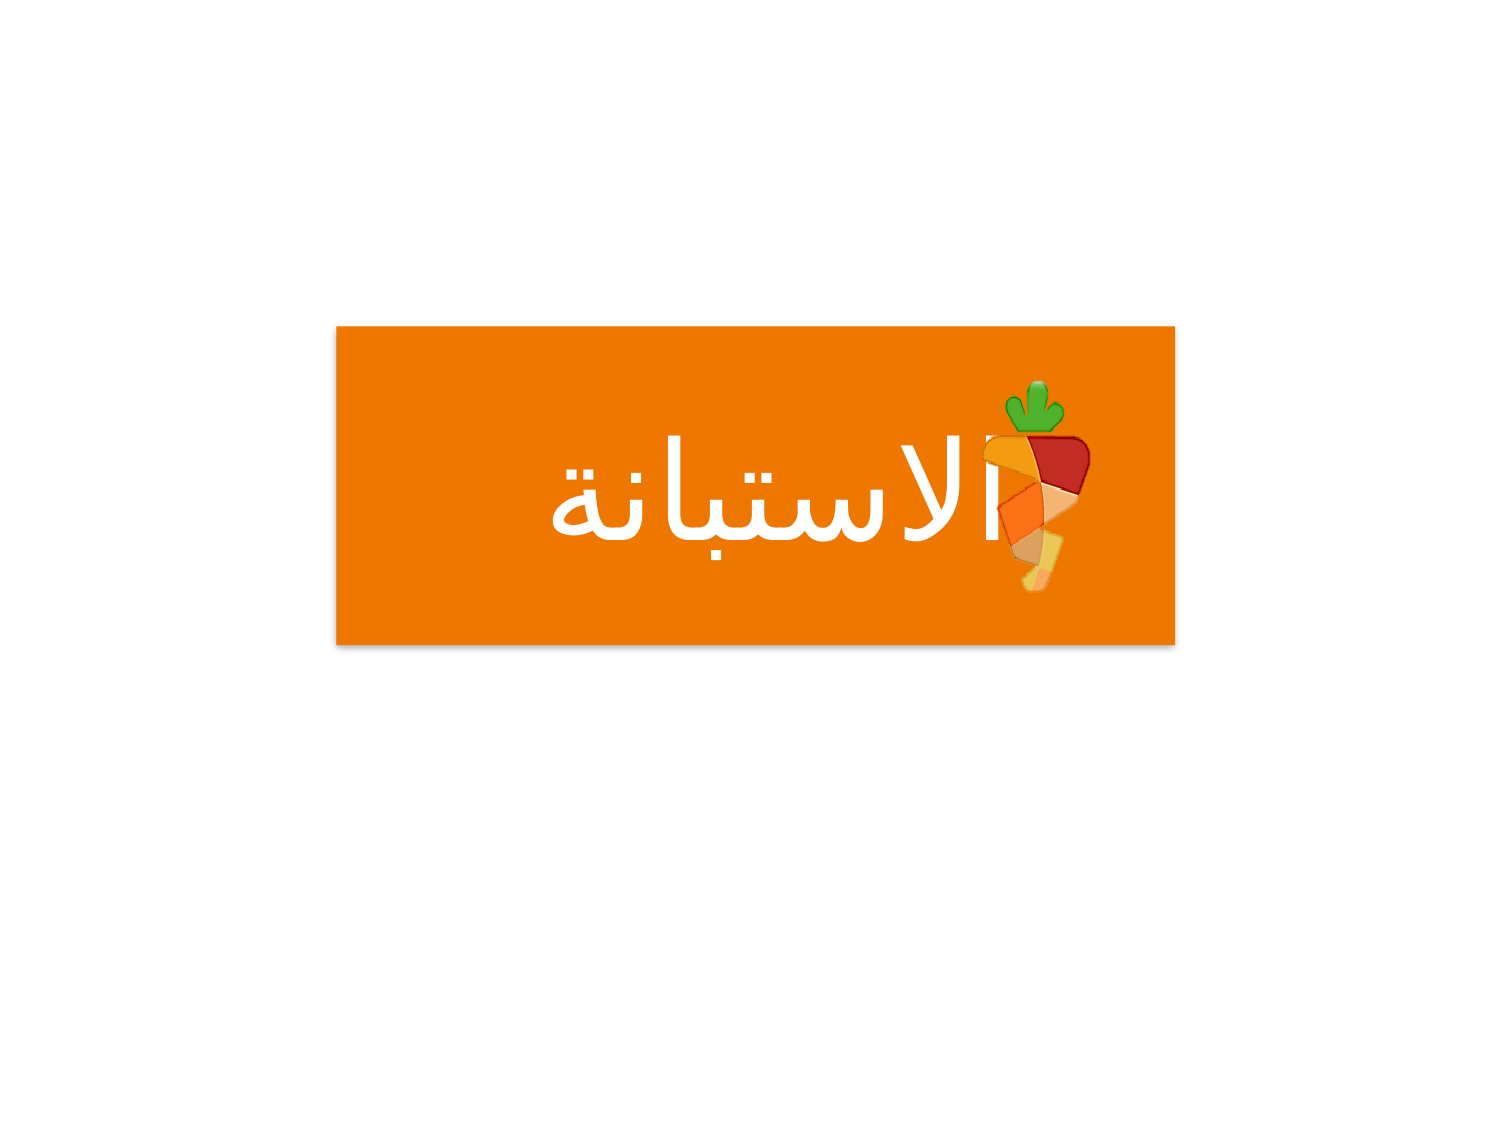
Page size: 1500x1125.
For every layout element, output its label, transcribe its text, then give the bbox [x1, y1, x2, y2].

text_box الاستبانة [335, 325, 1176, 646]
picture [974, 378, 1096, 593]
